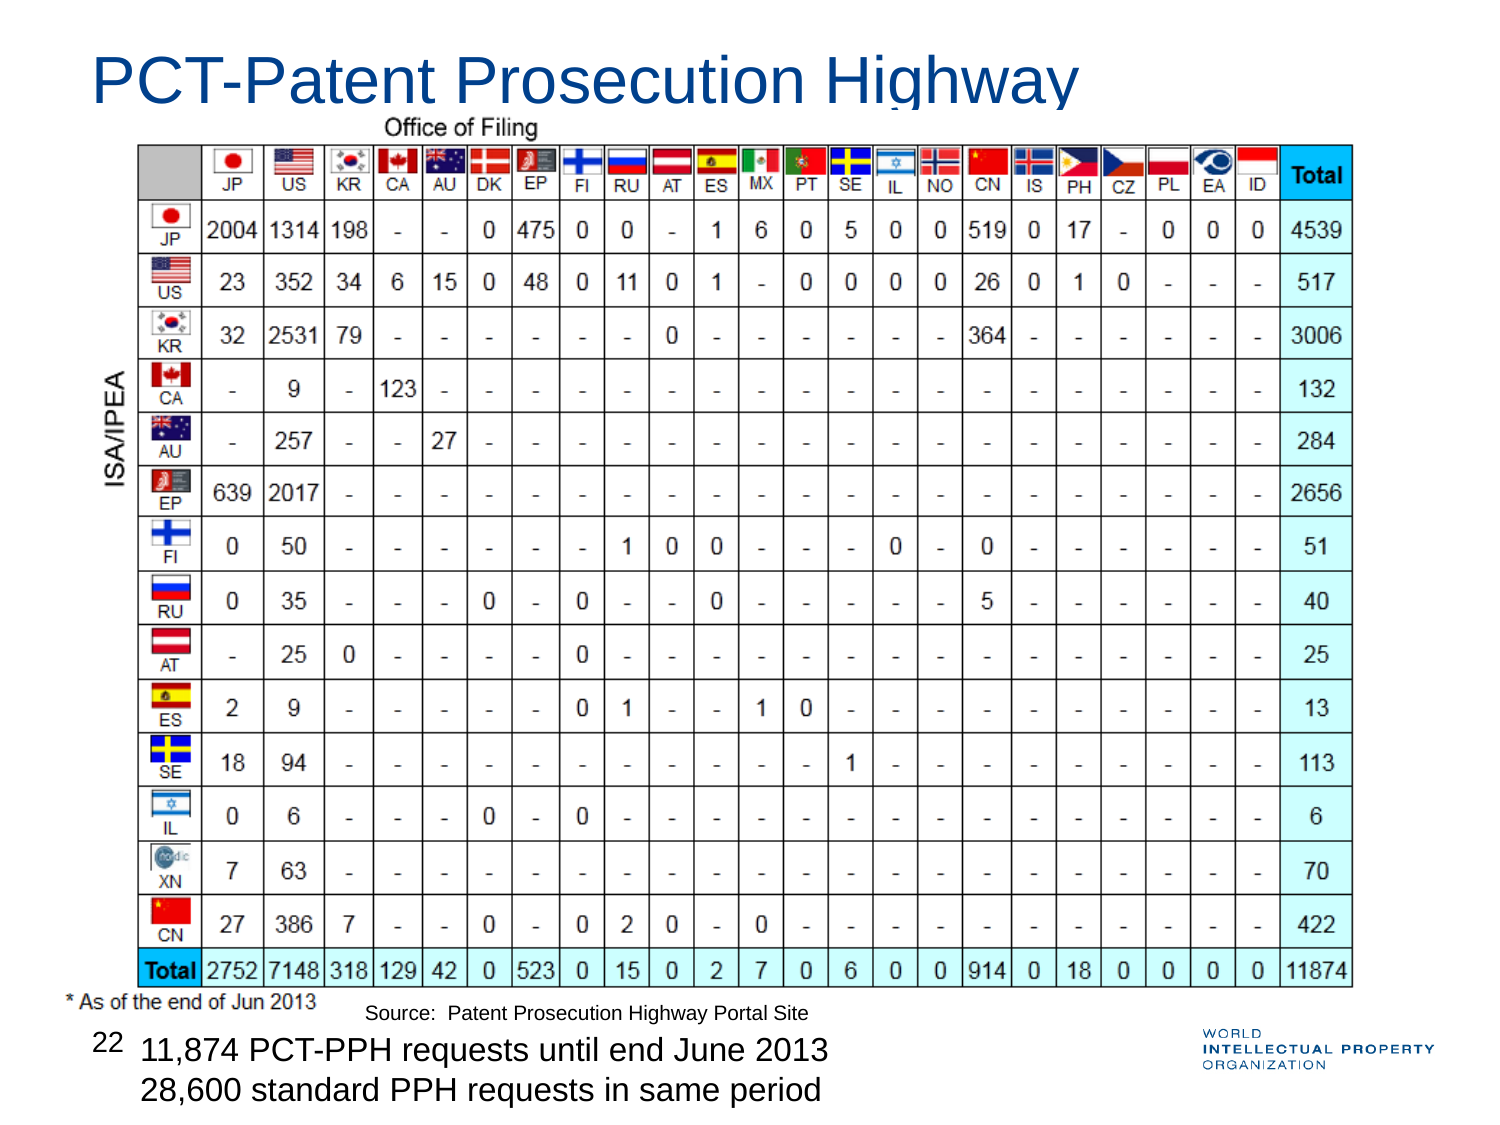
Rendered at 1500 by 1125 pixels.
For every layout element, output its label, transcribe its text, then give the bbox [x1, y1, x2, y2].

picture [0, 0, 1500, 1125]
text_box 11,874 PCT-PPH requests until end June 2013 28,600 standard PPH requests in same period [125, 1030, 1147, 1115]
slide_number 22 [76, 1030, 125, 1094]
title PCT-Patent Prosecution Highway [76, 0, 1427, 155]
